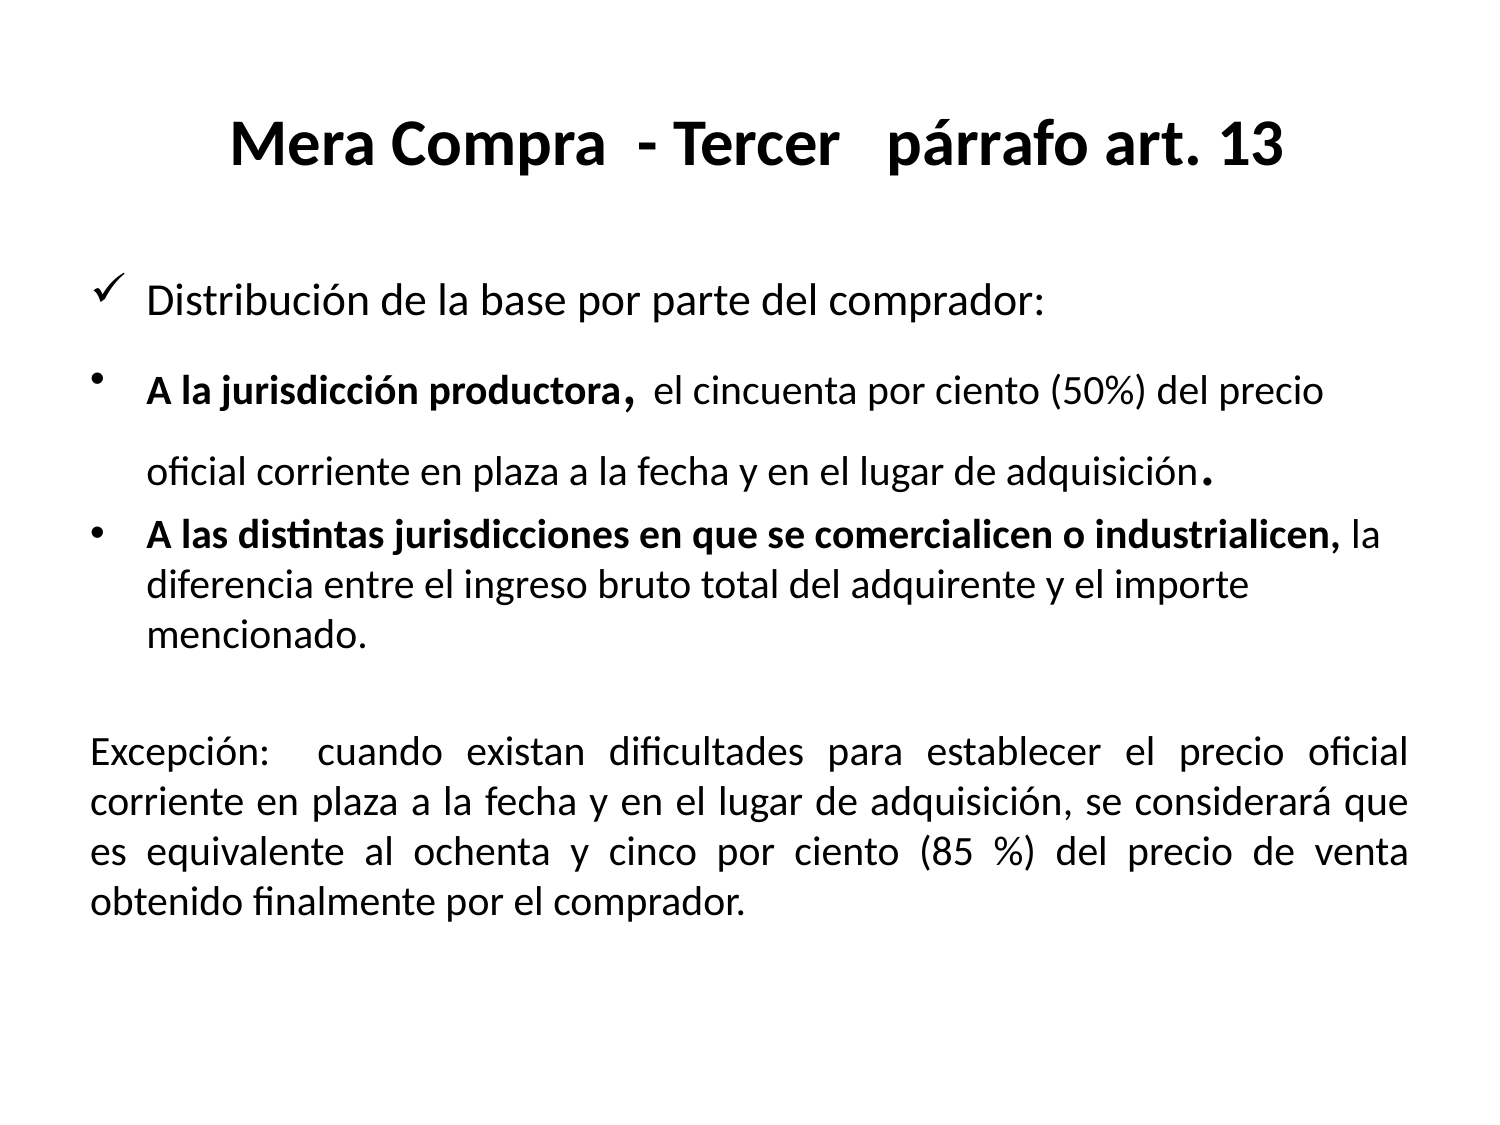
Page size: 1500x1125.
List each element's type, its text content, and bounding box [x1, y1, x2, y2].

title Mera Compra - Tercer párrafo art. 13 [75, 45, 1425, 233]
list Distribución de la base por parte del comprador: A la jurisdicción productora, el cincuenta por ciento (50%) del precio oficial corriente en plaza a la fecha y en el lugar de adquisición. A las distintas jurisdicciones en que se comercialicen o industrialicen, la diferencia entre el ingreso bruto total del adquirente y el importe mencionado. Excepción: cuando existan dificultades para establecer el precio oficial corriente en plaza a la fecha y en el lugar de adquisición, se considerará que es equivalente al ochenta y cinco por ciento (85 %) del precio de venta obtenido finalmente por el comprador. [75, 262, 1425, 1005]
